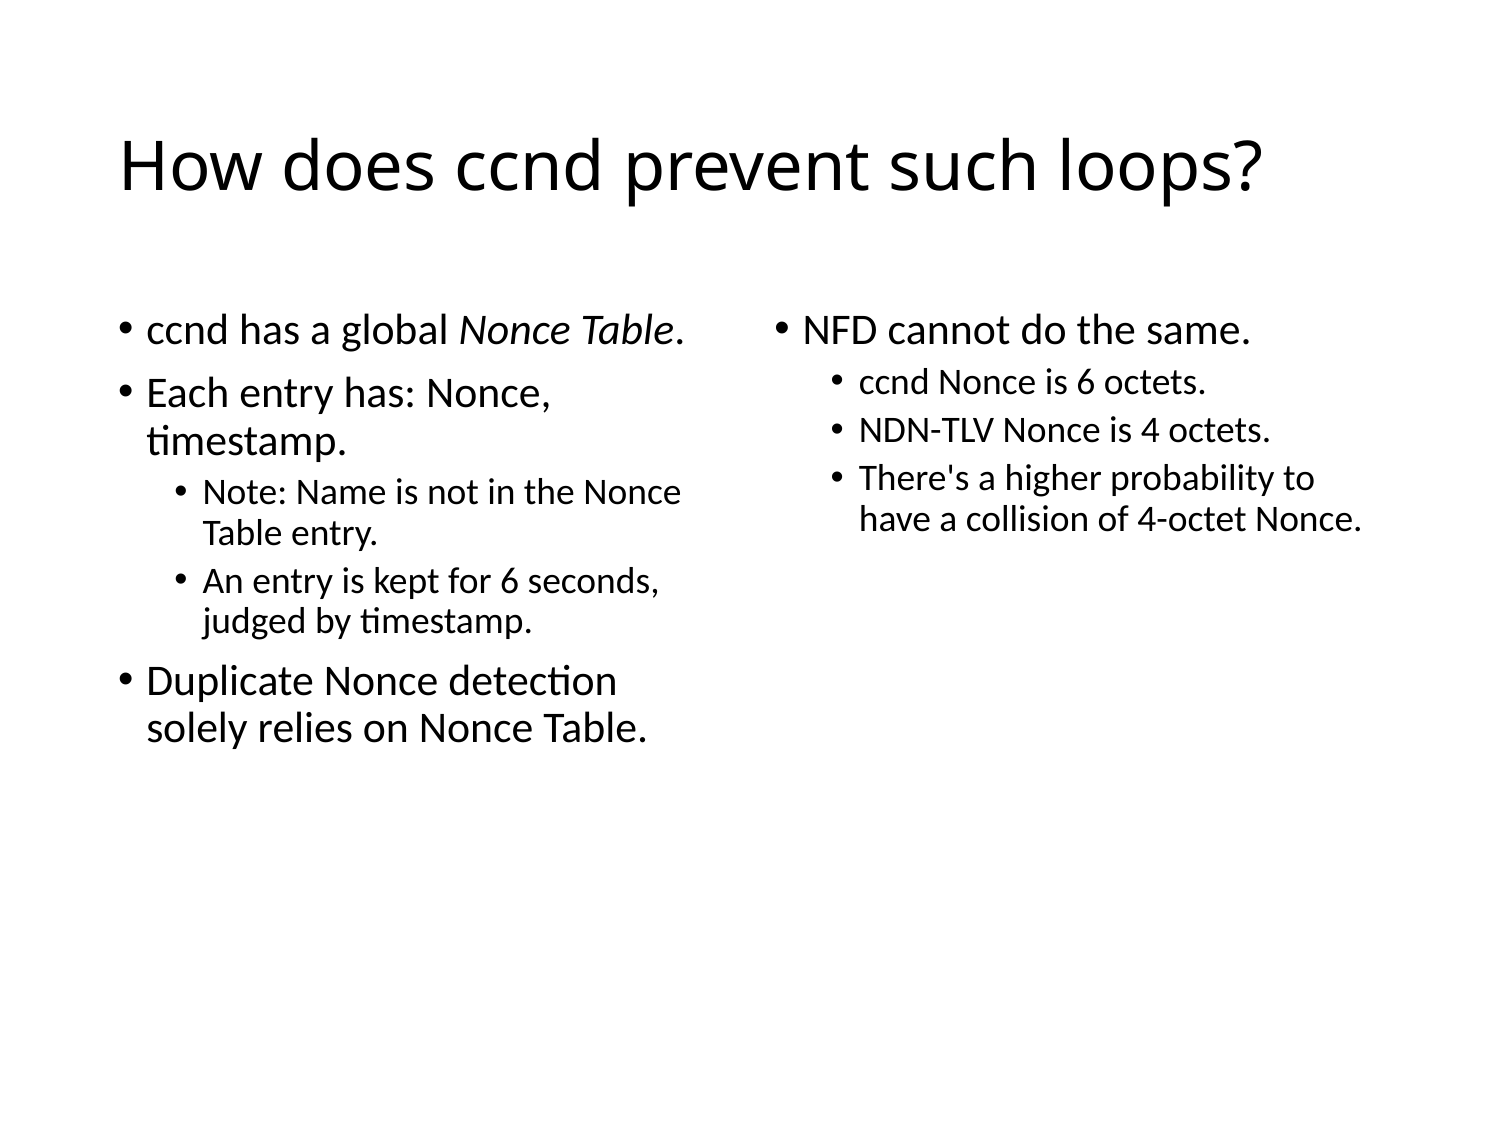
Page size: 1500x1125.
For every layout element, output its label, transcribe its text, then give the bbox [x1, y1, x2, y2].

title How does ccnd prevent such loops? [103, 59, 1397, 278]
list ccnd has a global Nonce Table. Each entry has: Nonce, timestamp. Note: Name is not in the Nonce Table entry. An entry is kept for 6 seconds, judged by timestamp. Duplicate Nonce detection solely relies on Nonce Table. [103, 299, 741, 1014]
list NFD cannot do the same. ccnd Nonce is 6 octets. NDN-TLV Nonce is 4 octets. There's a higher probability to have a collision of 4-octet Nonce. [759, 299, 1397, 1014]
